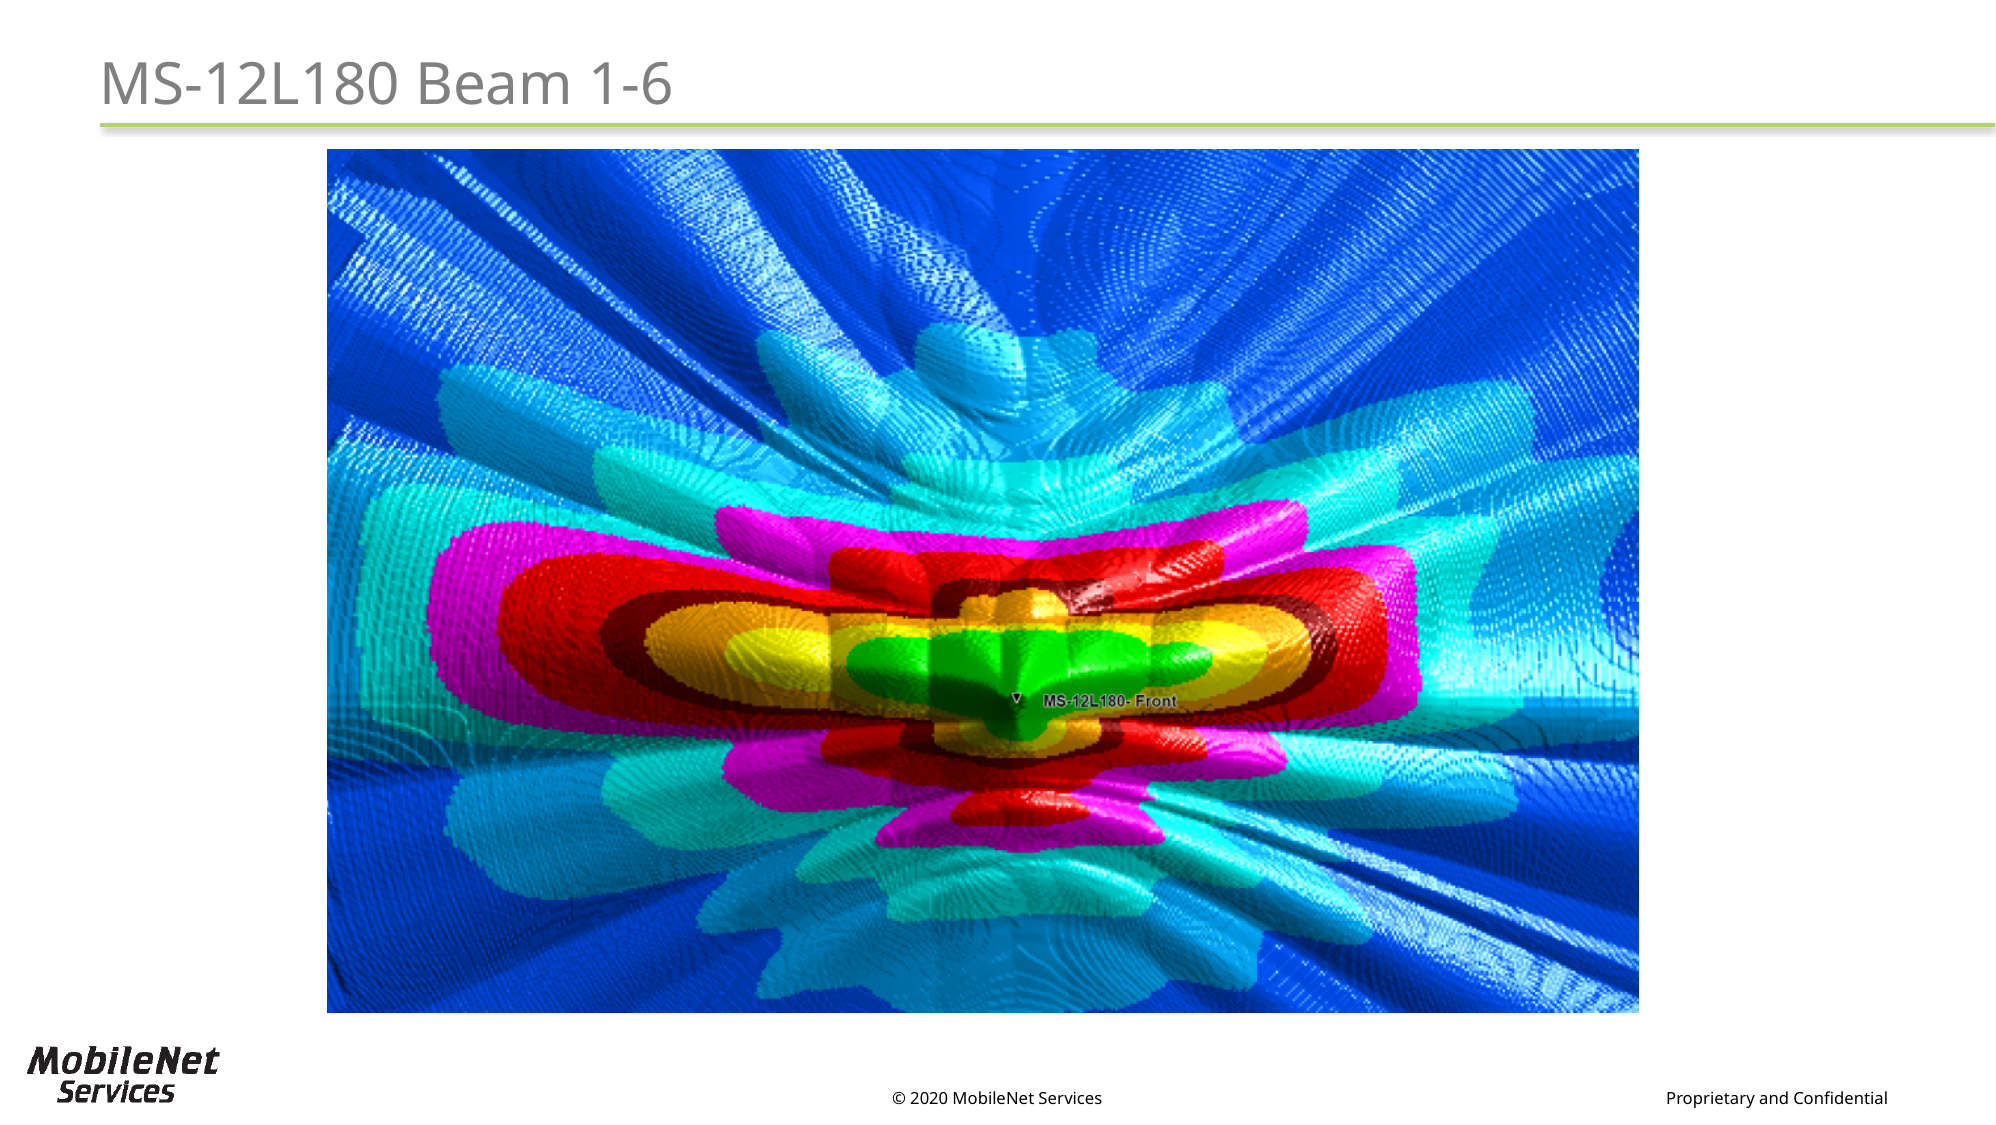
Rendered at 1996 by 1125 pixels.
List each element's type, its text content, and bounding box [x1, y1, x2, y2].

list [327, 149, 1639, 1013]
picture [19, 1037, 226, 1113]
title MS-12L180 Beam 1-6 [85, 0, 1881, 175]
